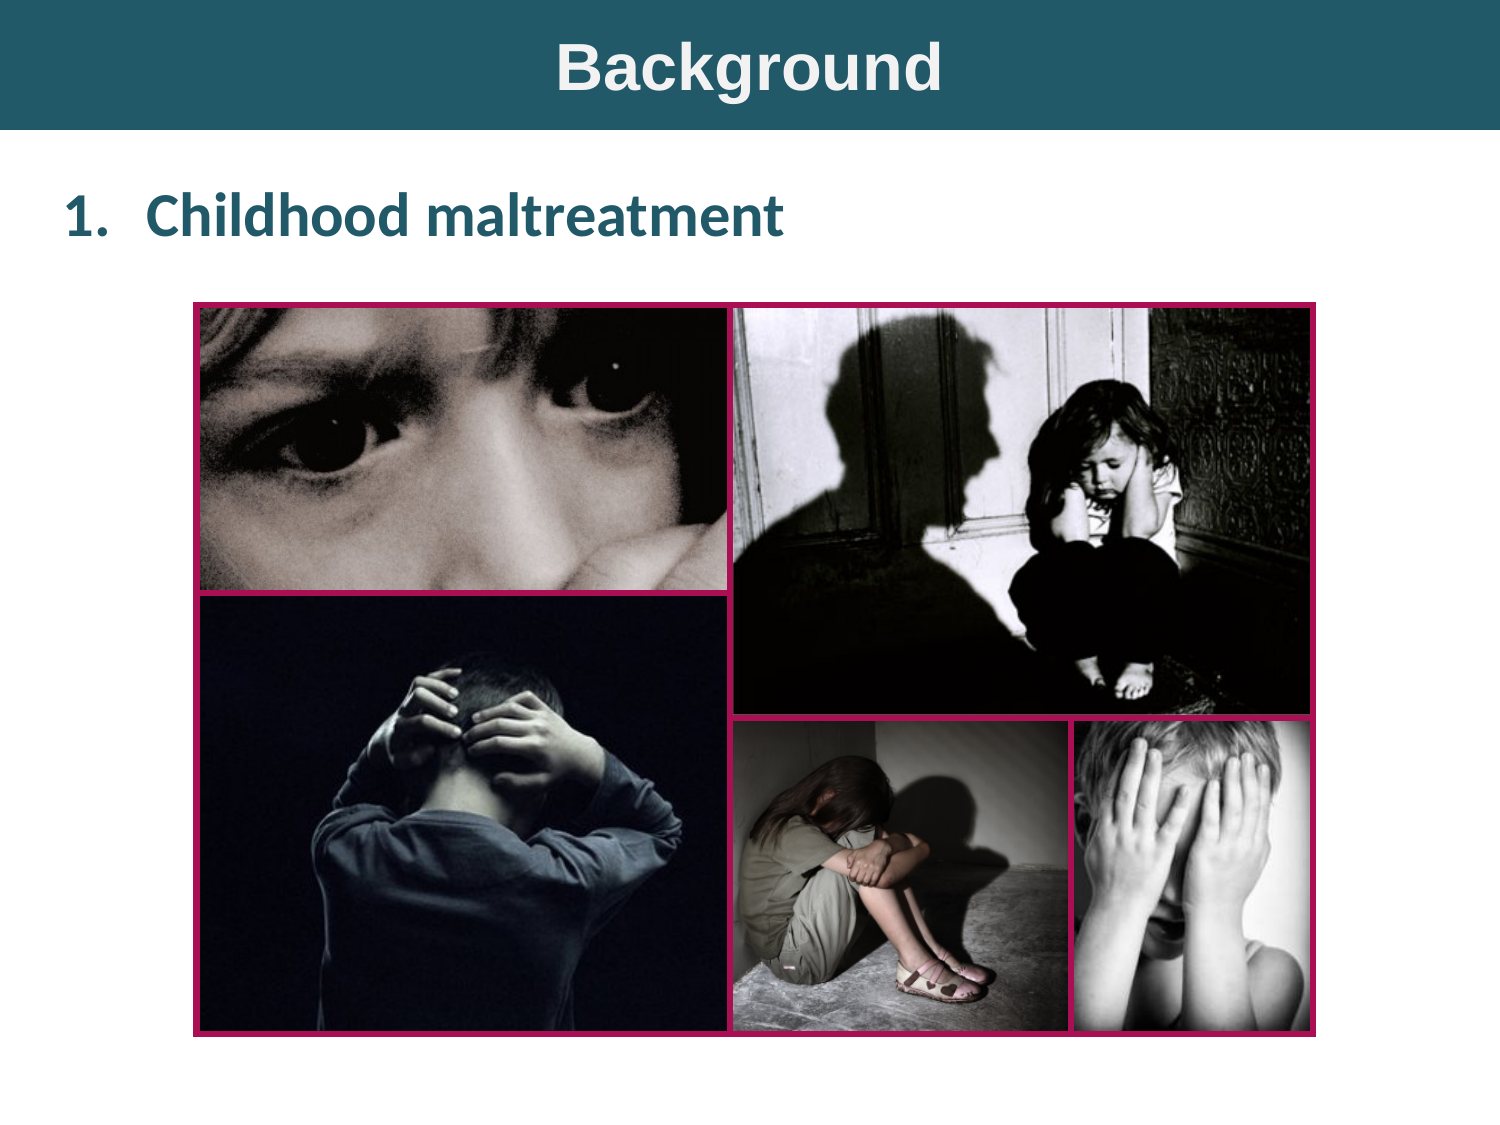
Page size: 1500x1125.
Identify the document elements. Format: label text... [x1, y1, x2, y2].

picture [199, 307, 1310, 1031]
list Childhood maltreatment [47, 166, 1028, 1012]
text_box Background [0, 0, 1500, 130]
